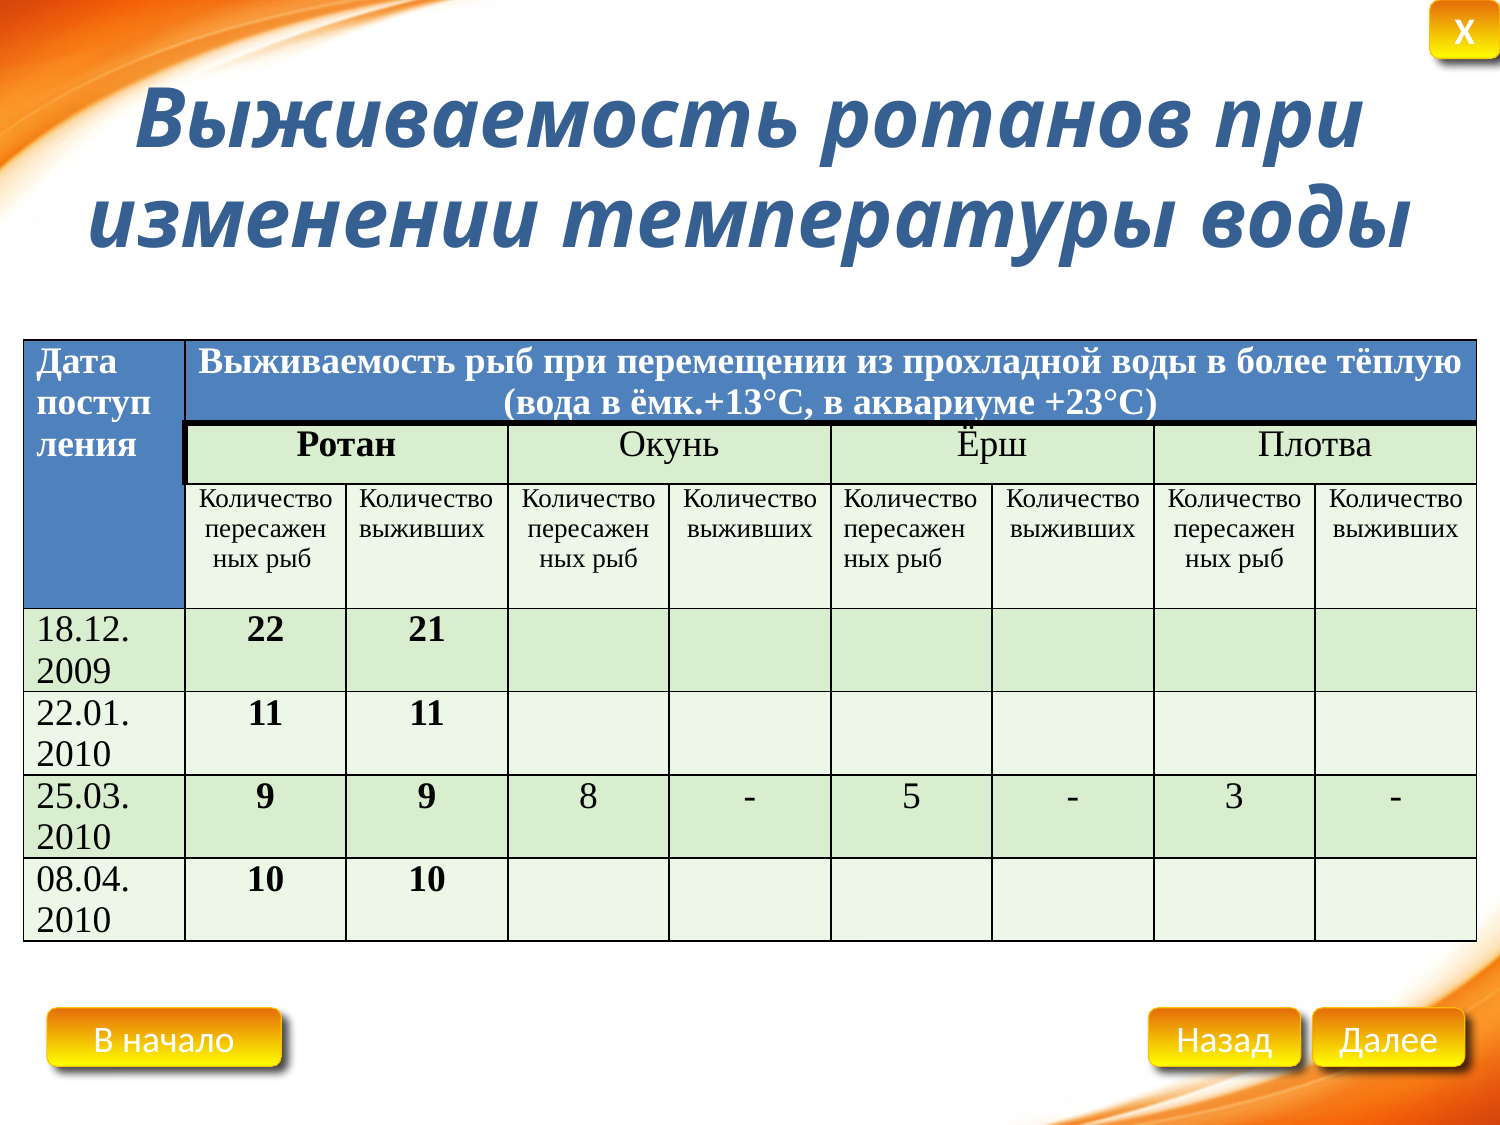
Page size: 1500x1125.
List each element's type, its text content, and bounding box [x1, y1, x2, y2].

table_cell 5 [832, 776, 991, 857]
table_cell Ёрш [832, 426, 1153, 483]
table_cell Количество выживших [670, 485, 830, 608]
table_cell [1316, 692, 1476, 774]
table_cell [1155, 609, 1314, 691]
table_cell Количество выживших [347, 485, 507, 608]
table_cell [1316, 609, 1476, 691]
picture [0, 0, 1434, 46]
table_cell Ротан [188, 426, 507, 483]
table_cell [993, 609, 1153, 691]
title Выживаемость ротанов при изменении температуры воды [0, 46, 1500, 282]
table_cell - [993, 776, 1153, 857]
table_cell Количество выживших [993, 485, 1153, 608]
table_cell Количество пересаженных рыб [832, 485, 991, 608]
table_cell [509, 859, 668, 940]
table_cell [670, 609, 830, 691]
table_cell 3 [1155, 776, 1314, 857]
table_cell Количество пересаженных рыб [186, 485, 345, 608]
table_cell [509, 692, 668, 774]
table_cell [670, 692, 830, 774]
table_cell 10 [347, 859, 507, 940]
table_header Дата поступления [24, 341, 184, 608]
table_cell [1316, 859, 1476, 940]
table_cell 10 [186, 859, 345, 940]
table_cell - [670, 776, 830, 857]
table_cell [1155, 859, 1314, 940]
table_cell Количество выживших [1316, 485, 1476, 608]
table_cell 11 [347, 692, 507, 774]
table_cell [670, 859, 830, 940]
table_cell 18.12. 2009 [24, 609, 184, 691]
table_cell Плотва [1155, 426, 1476, 483]
table_cell 9 [347, 776, 507, 857]
table_cell [993, 692, 1153, 774]
table_header Выживаемость рыб при перемещении из прохладной воды в более тёплую (вода в ёмк.+13°С, в аквариуме +23°С) [186, 341, 1476, 420]
table_cell 8 [509, 776, 668, 857]
table_cell [509, 609, 668, 691]
table_cell [993, 859, 1153, 940]
table_cell [832, 609, 991, 691]
table_cell 9 [186, 776, 345, 857]
table_cell 11 [186, 692, 345, 774]
table_cell [832, 692, 991, 774]
table_cell Количество пересаженных рыб [509, 485, 668, 608]
table_cell - [1316, 776, 1476, 857]
picture [0, 282, 1500, 1125]
table_cell 21 [347, 609, 507, 691]
table_cell 25.03. 2010 [24, 776, 184, 857]
table_cell Окунь [509, 426, 830, 483]
table_cell 22.01. 2010 [24, 692, 184, 774]
table_cell Количество пересаженных рыб [1155, 485, 1314, 608]
table_cell [1155, 692, 1314, 774]
table_cell 08.04. 2010 [24, 859, 184, 940]
table_cell 22 [186, 609, 345, 691]
table_cell [832, 859, 991, 940]
